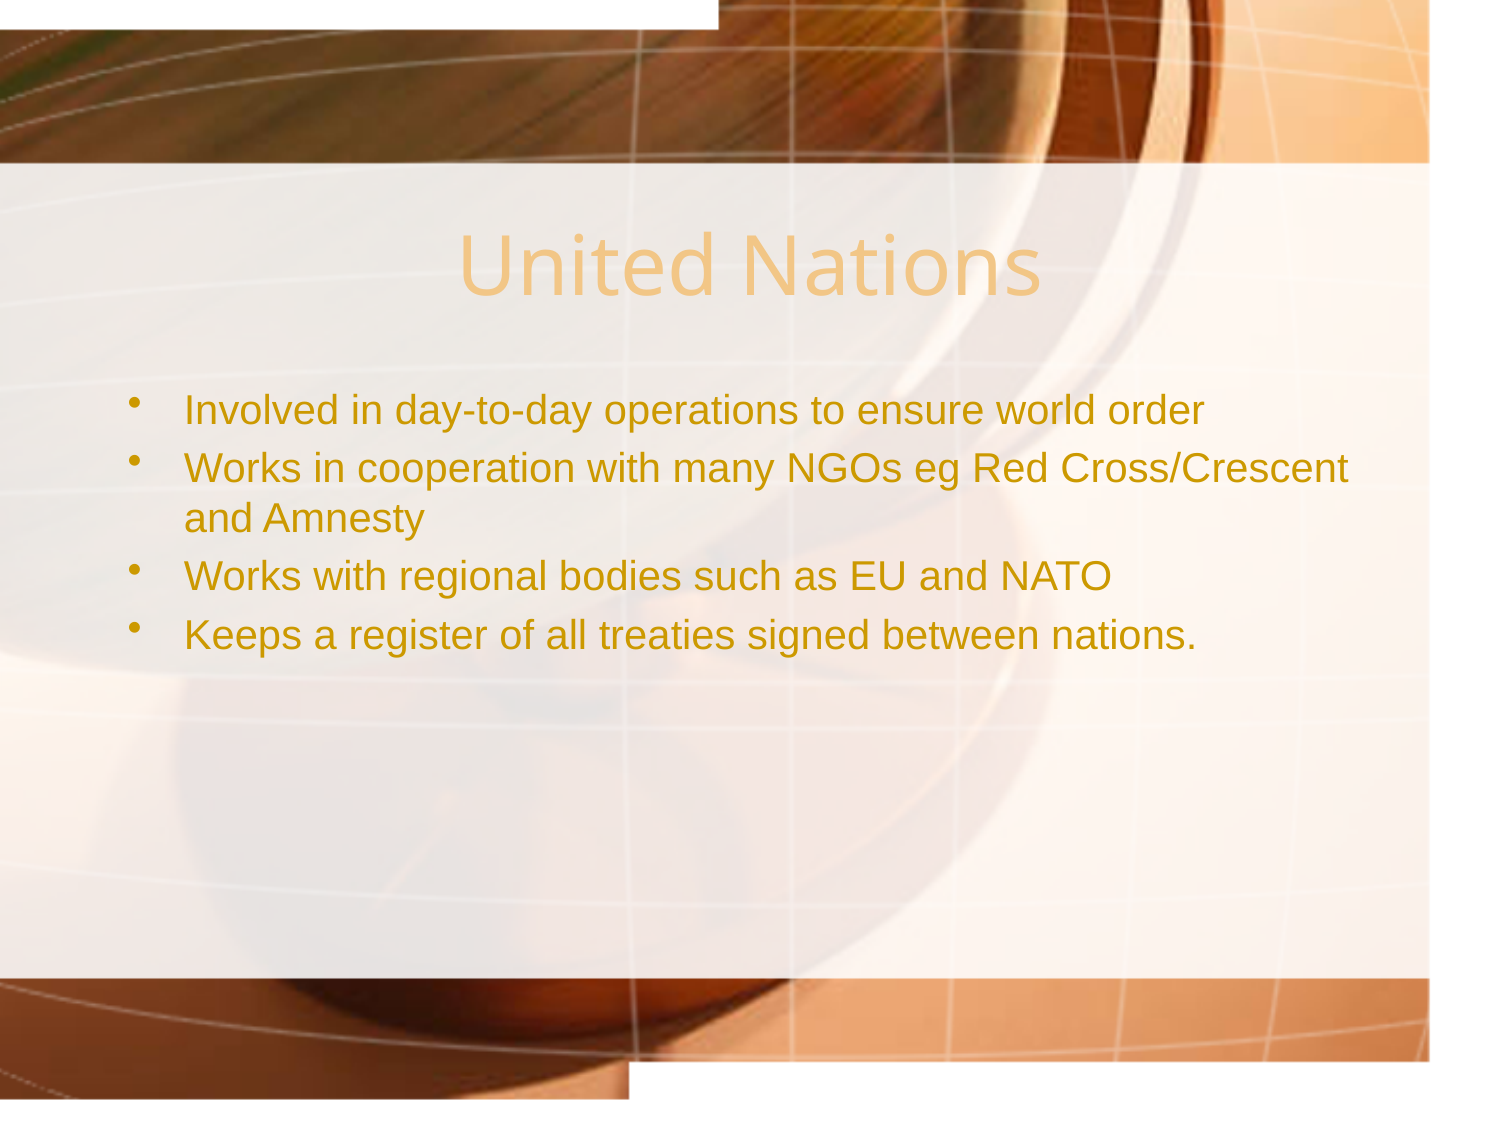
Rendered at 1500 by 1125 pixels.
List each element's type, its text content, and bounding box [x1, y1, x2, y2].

picture [0, 0, 1500, 1125]
list Involved in day-to-day operations to ensure world order Works in cooperation with many NGOs eg Red Cross/Crescent and Amnesty Works with regional bodies such as EU and NATO Keeps a register of all treaties signed between nations. [112, 374, 1388, 951]
title United Nations [112, 187, 1388, 338]
